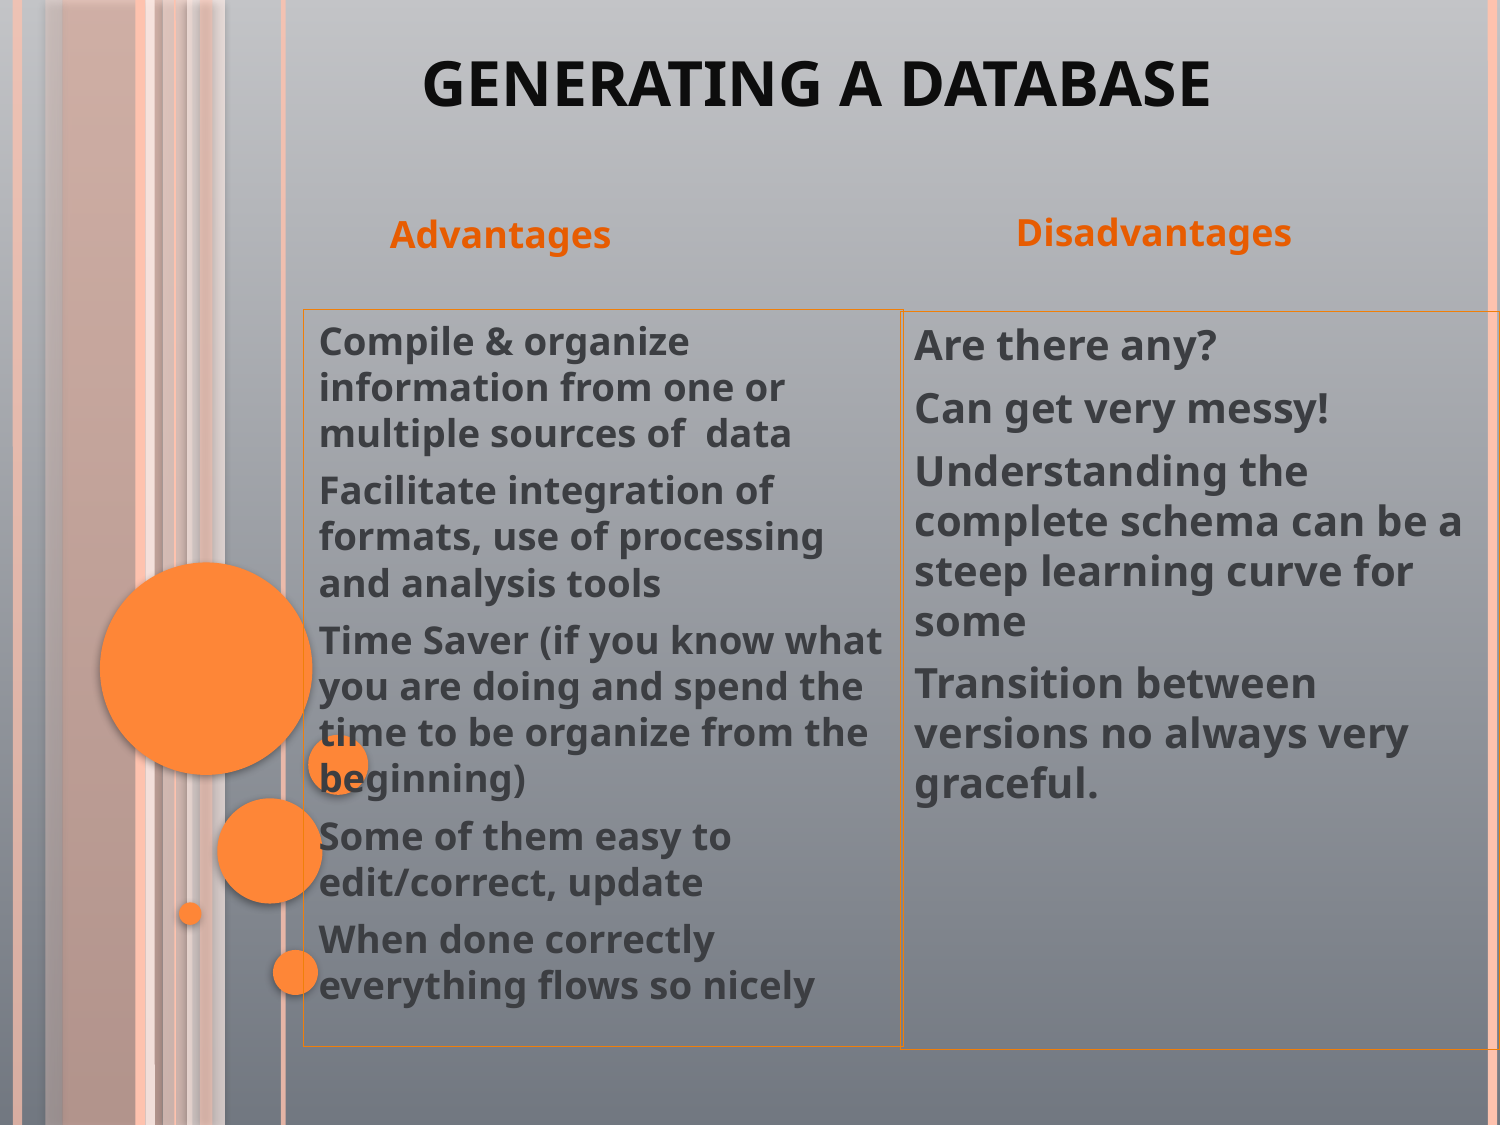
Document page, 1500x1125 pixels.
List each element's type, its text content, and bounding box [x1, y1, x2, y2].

list Advantages [375, 203, 674, 309]
list Compile & organize information from one or multiple sources of data Facilitate integration of formats, use of processing and analysis tools Time Saver (if you know what you are doing and spend the time to be organize from the beginning) Some of them easy to edit/correct, update When done correctly everything flows so nicely [303, 309, 904, 1047]
text_box Disadvantages [974, 201, 1334, 310]
list Are there any? Can get very messy! Understanding the complete schema can be a steep learning curve for some Transition between versions no always very graceful. [900, 311, 1500, 1050]
title Generating a Database [406, 31, 1419, 127]
